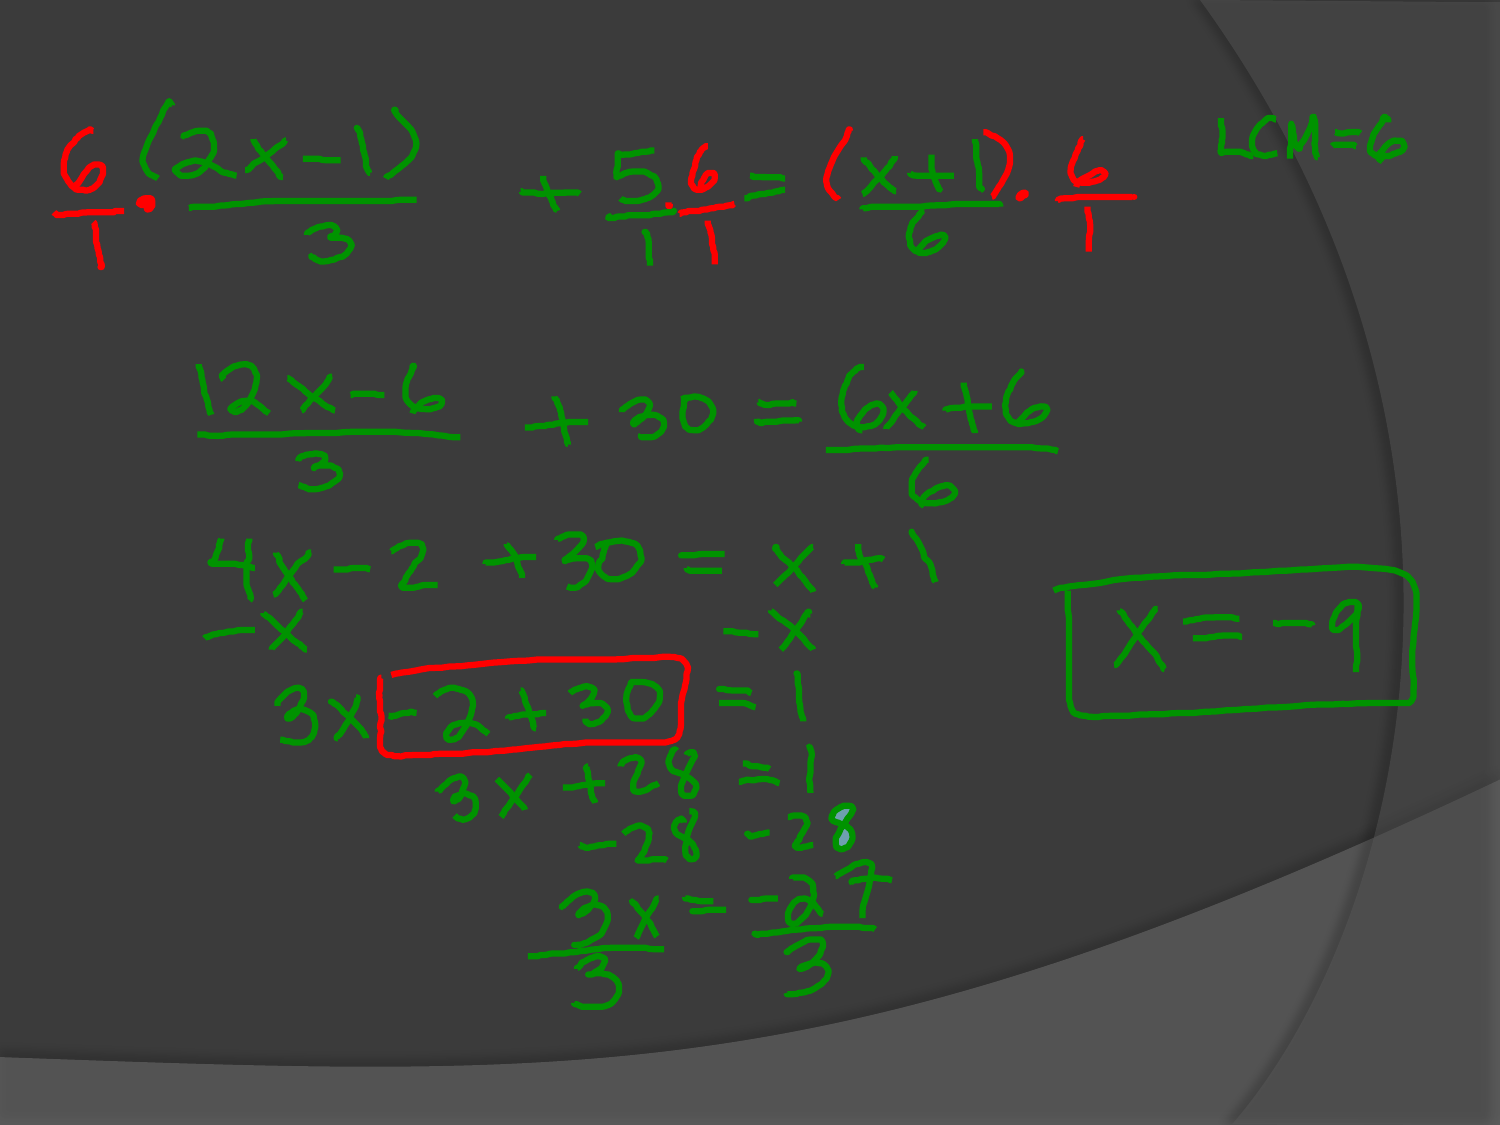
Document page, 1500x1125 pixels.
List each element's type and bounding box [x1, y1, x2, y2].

text_box [275, 552, 289, 576]
text_box [141, 100, 173, 180]
text_box [245, 538, 252, 601]
text_box [518, 556, 537, 560]
text_box [520, 190, 547, 195]
text_box [1004, 370, 1049, 425]
text_box [756, 418, 800, 424]
text_box [174, 129, 237, 177]
text_box [707, 220, 716, 265]
text_box [289, 576, 307, 601]
text_box [908, 210, 947, 254]
text_box [835, 861, 873, 919]
text_box [774, 546, 793, 567]
text_box [679, 203, 735, 215]
text_box [271, 610, 303, 650]
text_box [378, 655, 689, 758]
text_box [723, 630, 759, 635]
text_box [635, 897, 659, 939]
text_box [643, 231, 651, 266]
text_box [890, 391, 903, 407]
text_box [1369, 116, 1406, 163]
text_box [863, 157, 879, 176]
text_box [505, 544, 523, 578]
text_box [843, 557, 884, 564]
text_box [825, 128, 851, 201]
text_box [829, 804, 855, 851]
text_box [276, 686, 317, 744]
text_box [850, 876, 893, 884]
text_box [335, 696, 359, 740]
text_box [333, 567, 371, 571]
text_box [750, 897, 778, 901]
text_box [560, 890, 609, 946]
text_box [909, 172, 932, 177]
text_box [795, 631, 814, 650]
text_box [646, 919, 658, 937]
text_box [631, 900, 645, 918]
text_box [92, 221, 103, 268]
text_box [1219, 118, 1254, 157]
text_box [252, 139, 266, 156]
text_box [542, 175, 558, 212]
text_box [622, 824, 668, 862]
text_box [245, 139, 286, 171]
text_box [550, 191, 581, 195]
text_box [437, 775, 477, 821]
text_box [680, 395, 715, 431]
text_box [744, 189, 786, 200]
text_box [742, 762, 770, 770]
text_box [808, 745, 813, 794]
text_box [306, 224, 353, 263]
text_box [787, 814, 814, 849]
text_box [615, 149, 660, 202]
text_box [297, 452, 341, 491]
text_box [746, 831, 770, 838]
text_box [556, 533, 594, 589]
text_box [880, 177, 897, 192]
text_box [262, 613, 286, 633]
text_box [500, 774, 532, 818]
text_box [385, 108, 418, 179]
text_box [795, 672, 805, 722]
text_box [579, 842, 617, 849]
text_box [930, 154, 941, 191]
text_box [138, 197, 154, 211]
text_box [857, 544, 864, 560]
text_box [330, 700, 348, 718]
text_box [1086, 206, 1091, 252]
text_box [595, 539, 643, 581]
text_box [356, 127, 371, 174]
text_box [197, 364, 212, 415]
text_box [1069, 138, 1107, 188]
text_box [273, 551, 312, 596]
text_box [1289, 115, 1319, 159]
text_box [301, 376, 333, 412]
text_box [524, 422, 562, 429]
text_box [203, 629, 255, 639]
text_box [667, 748, 698, 797]
text_box [573, 955, 620, 1008]
text_box [1335, 131, 1361, 135]
text_box [718, 688, 752, 694]
text_box [553, 396, 569, 445]
text_box [515, 797, 526, 811]
text_box [63, 128, 104, 192]
text_box [562, 783, 589, 789]
text_box [750, 174, 786, 180]
text_box [685, 568, 722, 572]
text_box [758, 401, 797, 406]
text_box [974, 139, 983, 191]
text_box [774, 546, 814, 586]
text_box [585, 765, 596, 804]
text_box [53, 210, 125, 216]
text_box [968, 409, 976, 434]
text_box [1053, 565, 1418, 718]
text_box [963, 382, 969, 405]
text_box [684, 897, 714, 903]
text_box [287, 377, 313, 397]
text_box [286, 633, 307, 651]
text_box [1251, 117, 1278, 157]
text_box [197, 430, 461, 439]
text_box [680, 553, 725, 557]
text_box [350, 717, 367, 739]
text_box [484, 557, 513, 564]
text_box [753, 925, 876, 936]
text_box [863, 562, 876, 588]
text_box [527, 947, 665, 957]
text_box [619, 756, 659, 793]
text_box [770, 610, 795, 631]
text_box [350, 392, 385, 396]
text_box [862, 156, 896, 195]
text_box [690, 145, 716, 191]
text_box [1057, 196, 1132, 202]
text_box [902, 407, 925, 429]
text_box [265, 157, 284, 178]
text_box [910, 530, 937, 583]
text_box [188, 198, 417, 209]
text_box [983, 131, 1011, 198]
text_box [719, 702, 756, 708]
text_box [787, 876, 824, 925]
text_box [825, 446, 1059, 453]
text_box [780, 610, 811, 651]
text_box [391, 542, 438, 589]
text_box [1017, 191, 1027, 199]
text_box [607, 210, 675, 219]
text_box [314, 397, 336, 412]
text_box [910, 459, 956, 507]
text_box [621, 398, 665, 439]
text_box [221, 363, 270, 414]
text_box [885, 390, 916, 429]
text_box [209, 538, 246, 567]
text_box [840, 366, 885, 431]
text_box [861, 203, 1001, 210]
text_box [785, 938, 830, 995]
text_box [794, 567, 814, 593]
text_box [738, 778, 780, 784]
text_box [944, 405, 992, 411]
text_box [404, 364, 443, 414]
text_box [673, 810, 698, 860]
